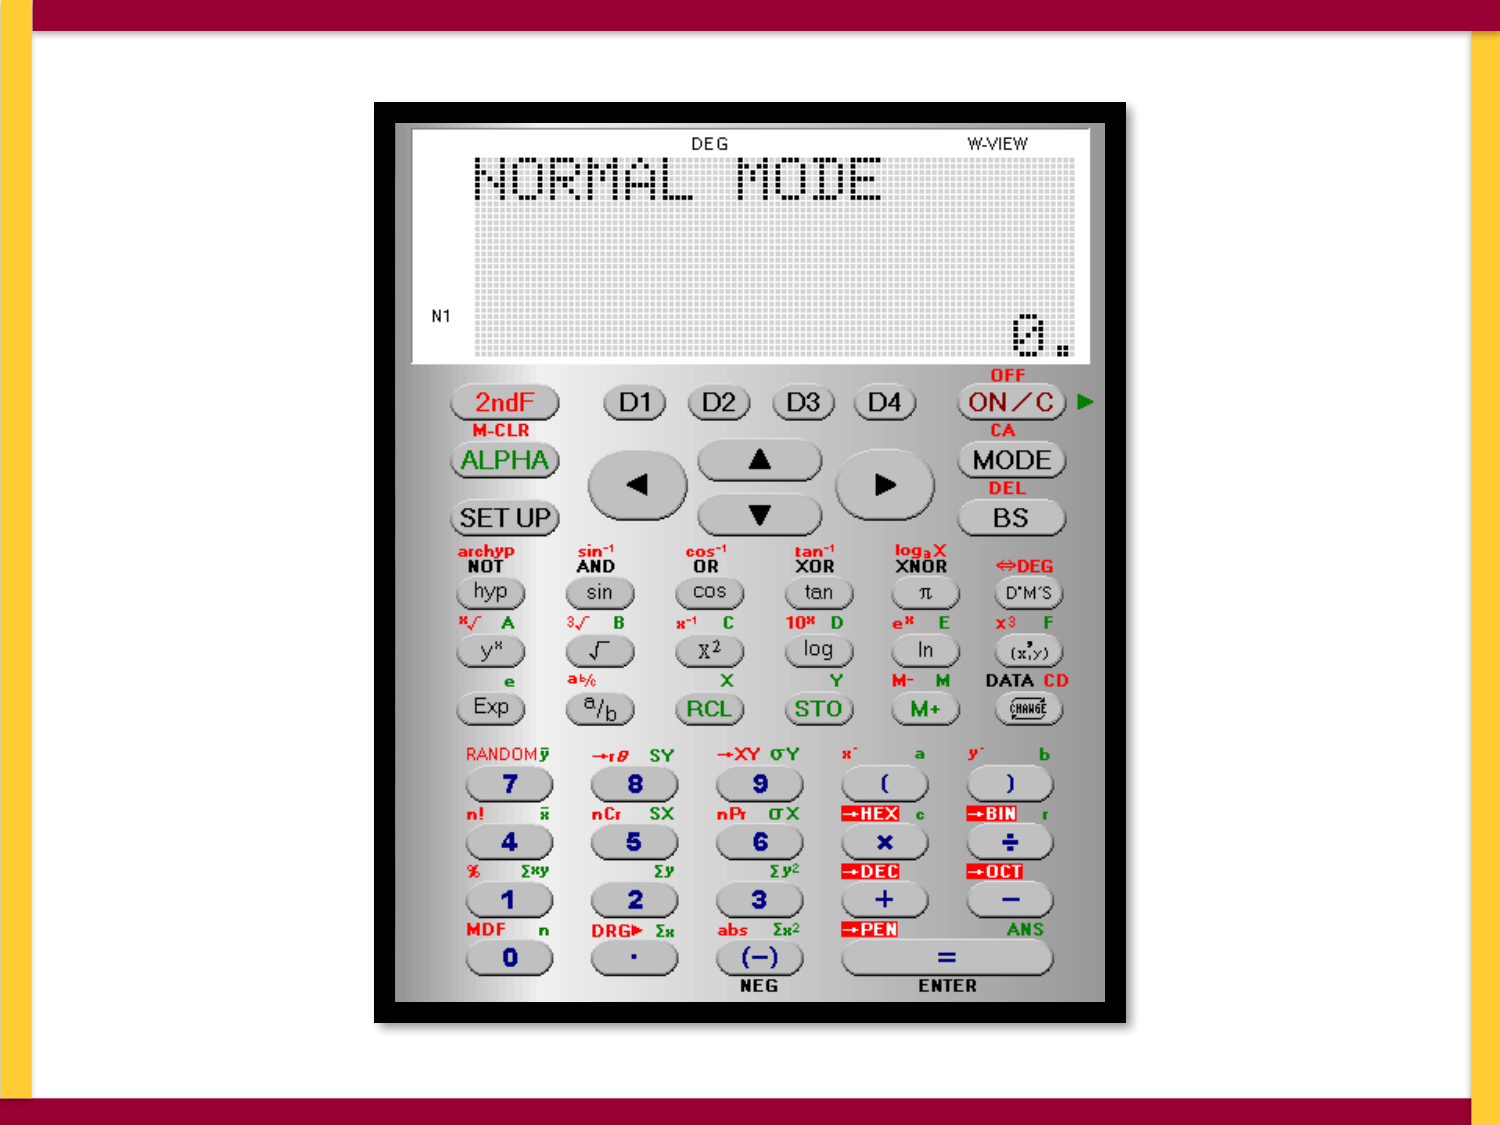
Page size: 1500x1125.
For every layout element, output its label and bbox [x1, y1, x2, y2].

picture [395, 123, 1105, 1002]
